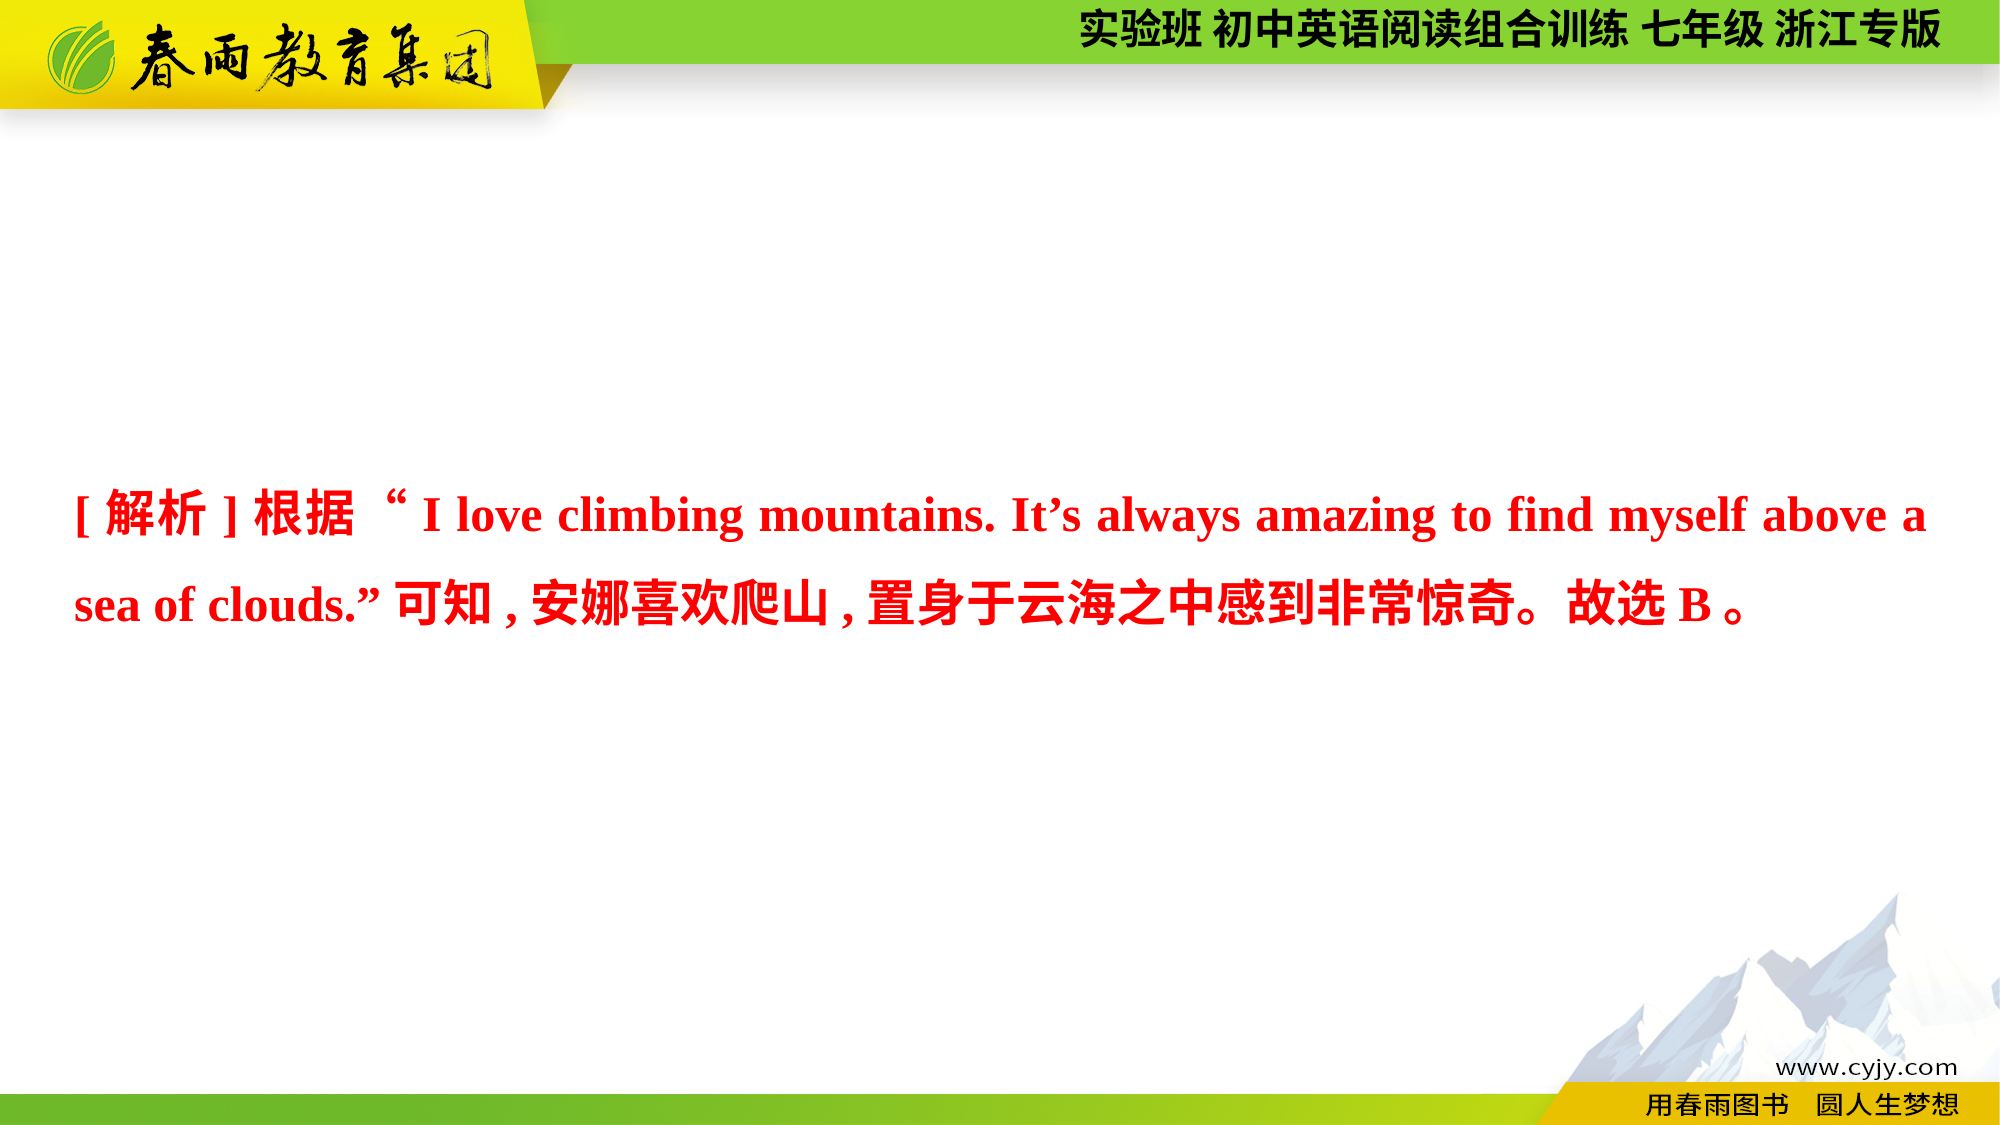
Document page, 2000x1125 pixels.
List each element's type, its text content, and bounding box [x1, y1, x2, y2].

list [解析]根据“I love climbing mountains. It’s always amazing to find myself above a sea of clouds.”可知,安娜喜欢爬山,置身于云海之中感到非常惊奇。故选B。 [59, 444, 1944, 630]
picture [0, 0, 2000, 1125]
